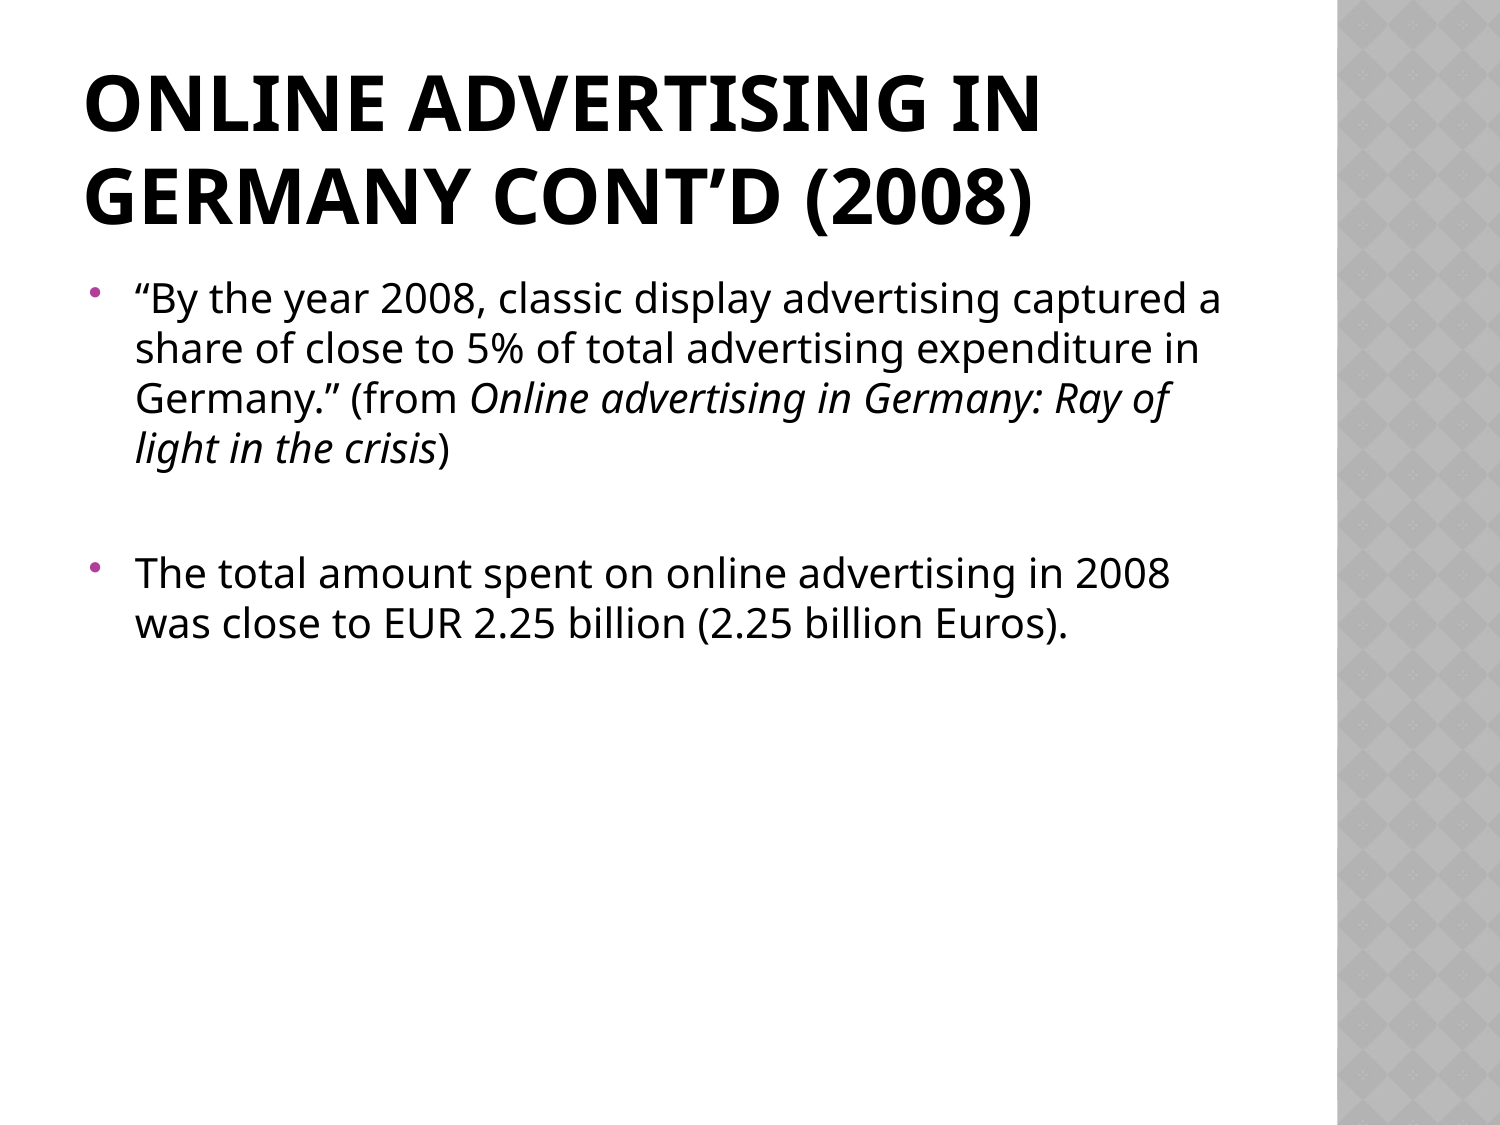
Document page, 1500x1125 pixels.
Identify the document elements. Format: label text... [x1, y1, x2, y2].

list “By the year 2008, classic display advertising captured a share of close to 5% of total advertising expenditure in Germany.” (from Online advertising in Germany: Ray of light in the crisis) The total amount spent on online advertising in 2008 was close to EUR 2.25 billion (2.25 billion Euros). [74, 263, 1263, 1060]
title Online advertising in Germany Cont’d (2008) [75, 52, 1263, 240]
